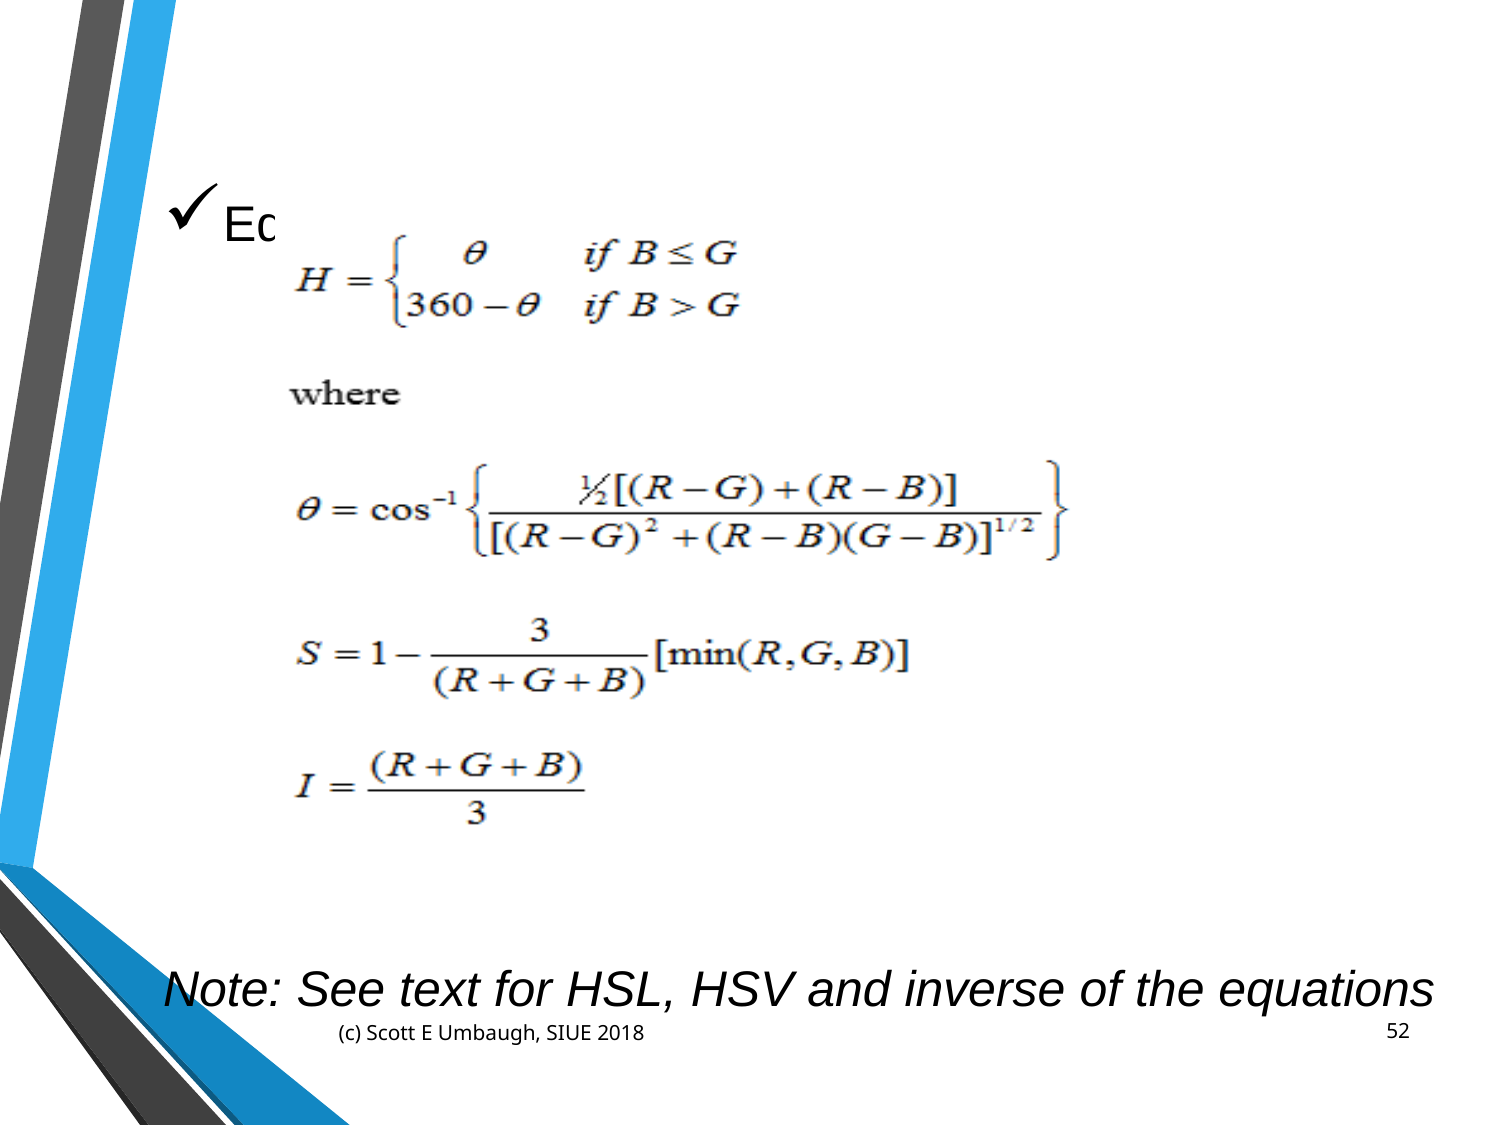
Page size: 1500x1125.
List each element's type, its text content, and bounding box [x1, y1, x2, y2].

slide_number 52 [1354, 1001, 1425, 1062]
list Equations for mapping RGB to HSI are: Note: See text for HSL, HSV and inverse of the equations [148, 31, 1499, 1032]
picture [274, 201, 1113, 863]
footer (c) Scott E Umbaugh, SIUE 2018 [323, 1001, 1196, 1062]
